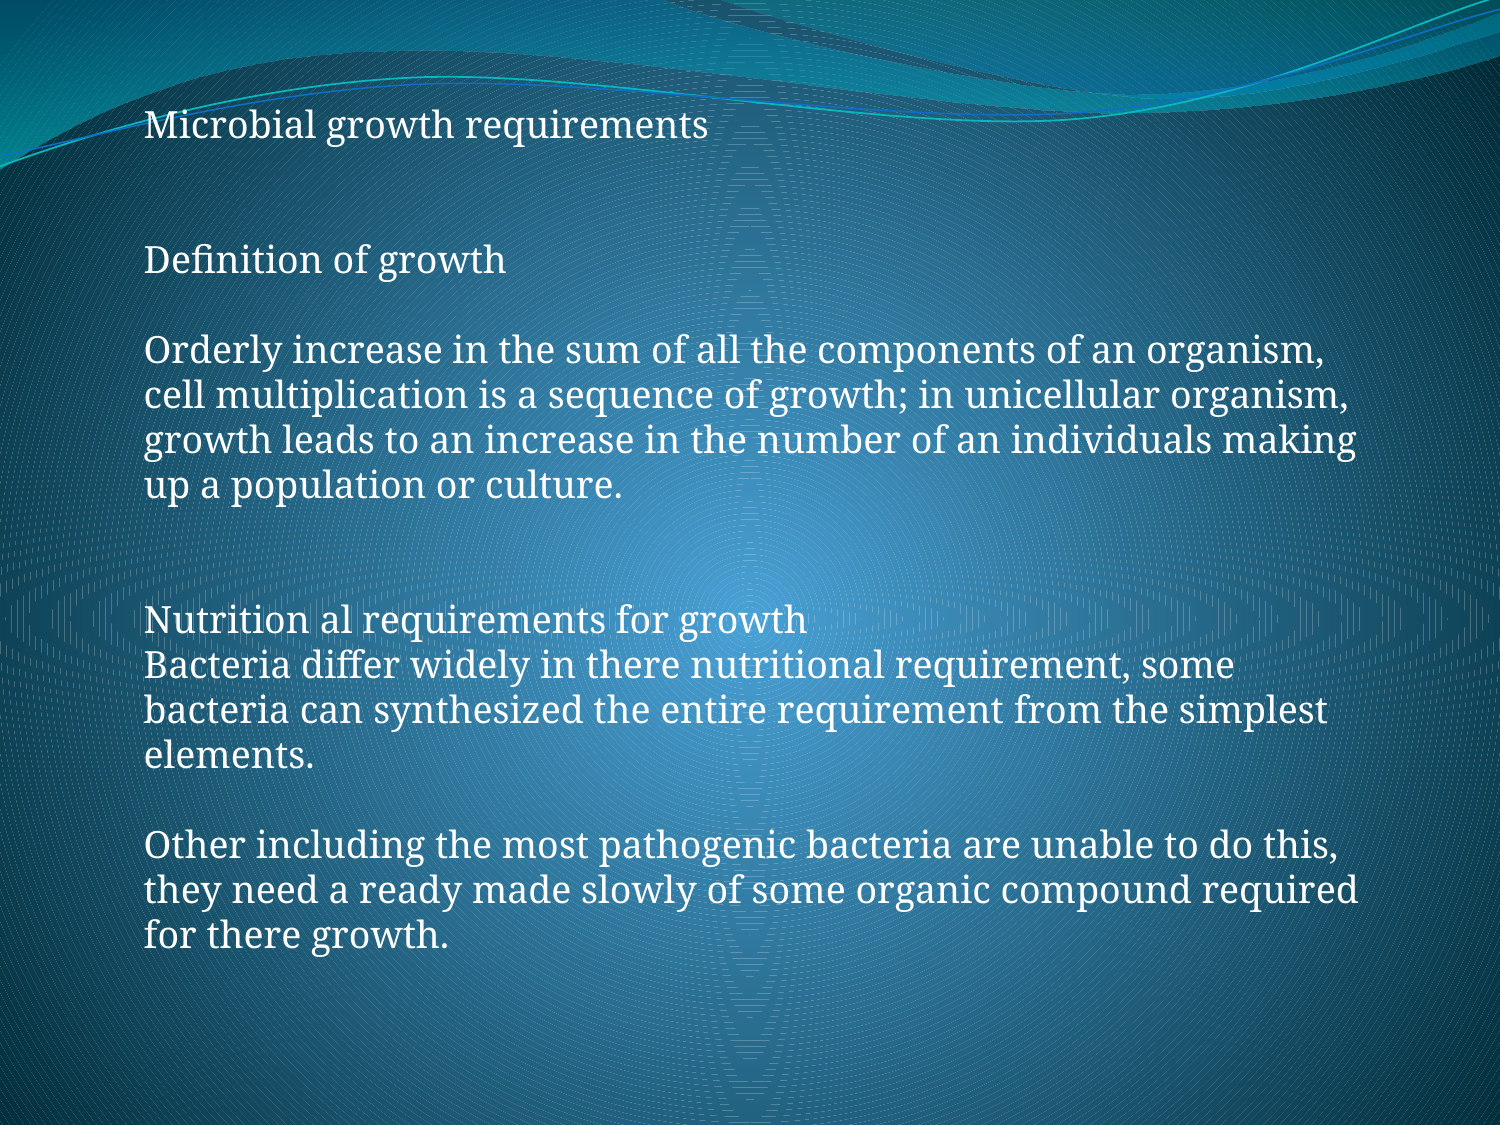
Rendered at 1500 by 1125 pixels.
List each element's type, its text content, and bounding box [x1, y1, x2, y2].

text_box Microbial growth requirements Definition of growth Orderly increase in the sum of all the components of an organism, cell multiplication is a sequence of growth; in unicellular organism, growth leads to an increase in the number of an individuals making up a population or culture. Nutrition al requirements for growth Bacteria differ widely in there nutritional requirement, some bacteria can synthesized the entire requirement from the simplest elements. Other including the most pathogenic bacteria are unable to do this, they need a ready made slowly of some organic compound required for there growth. [128, 93, 1383, 1054]
